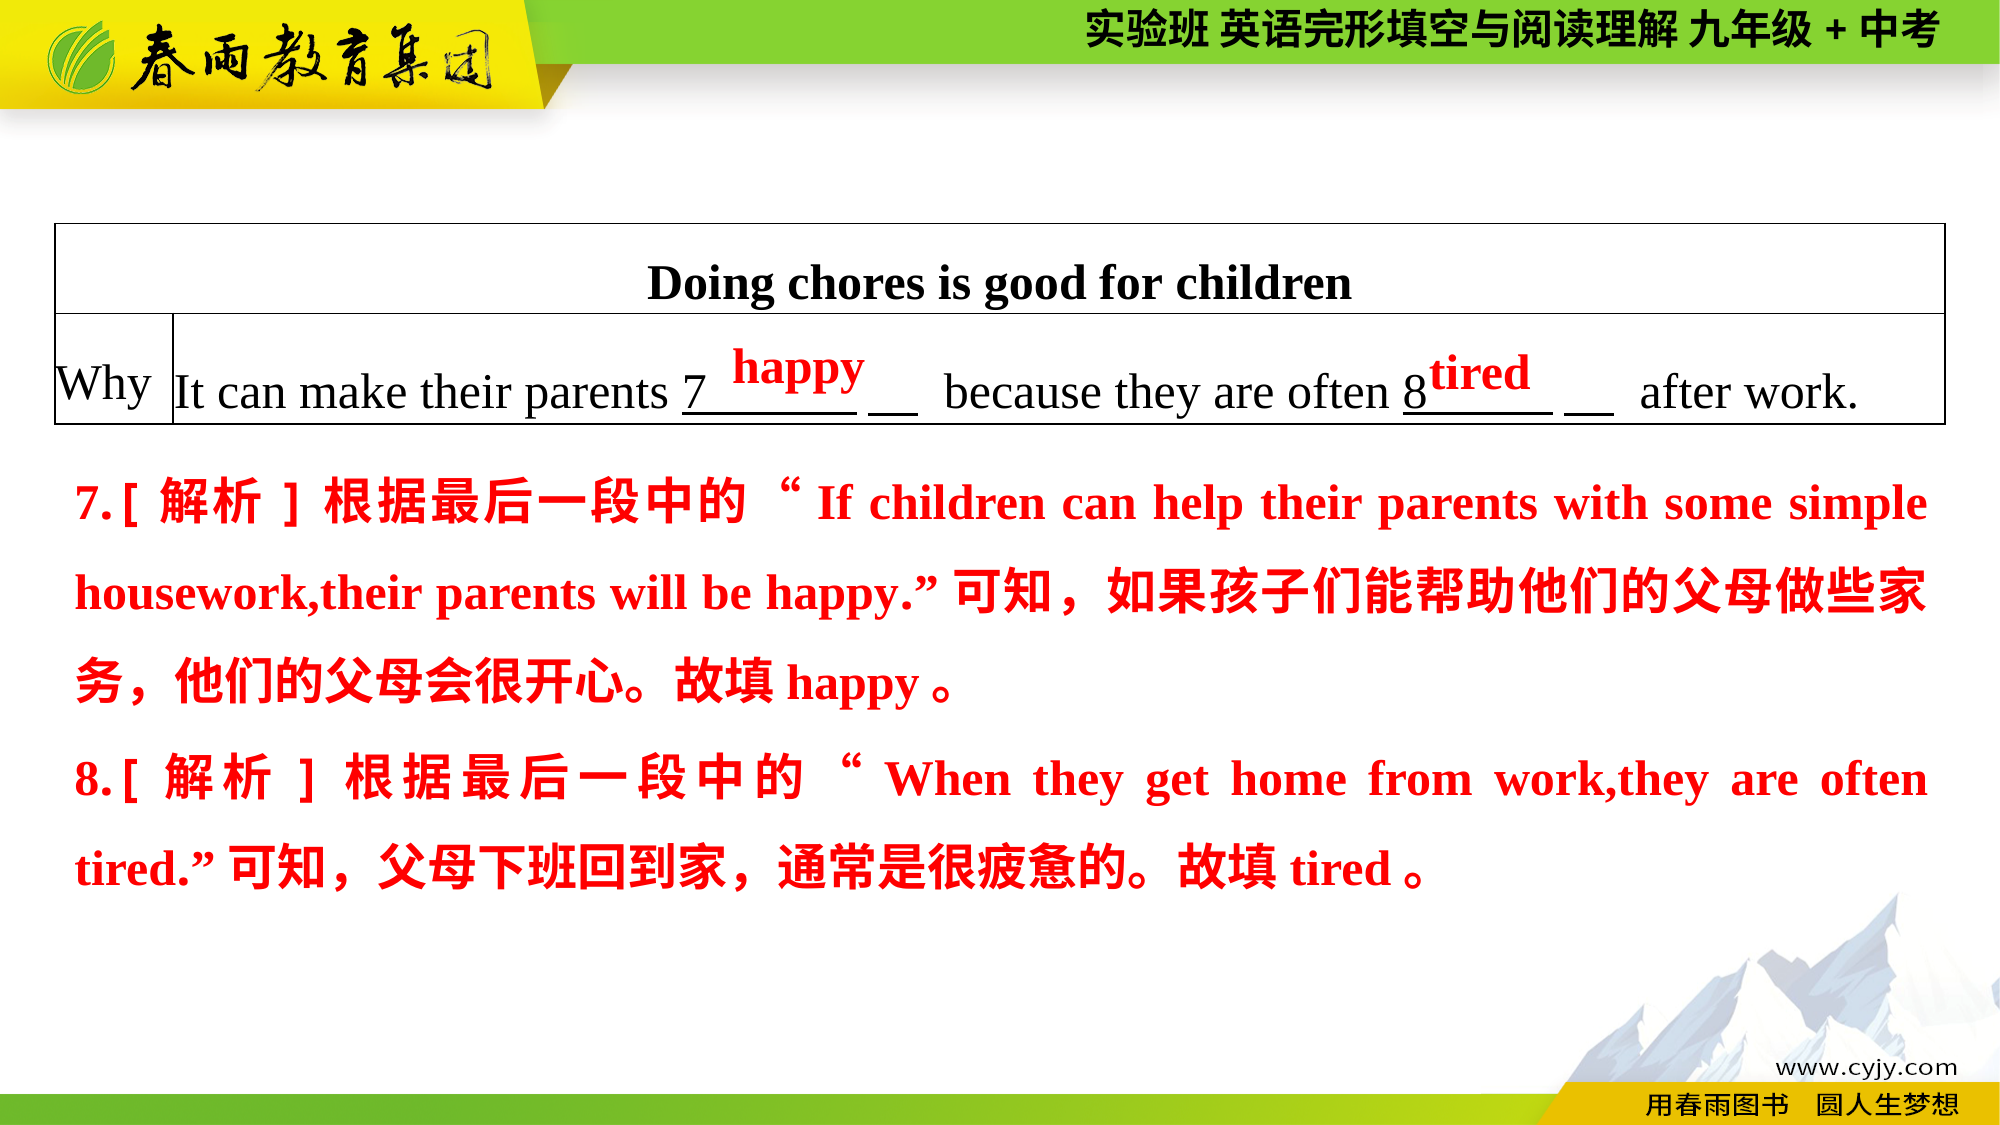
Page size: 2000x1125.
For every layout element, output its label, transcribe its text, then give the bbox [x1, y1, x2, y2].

text_box 7.[解析]根据最后一段中的“If children can help their parents with some simple housework,their parents will be happy.”可知，如果孩子们能帮助他们的父母做些家务，他们的父母会很开心。故填happy。 [59, 432, 1944, 718]
text_box 8.[解析]根据最后一段中的“When they get home from work,they are often tired.”可知，父母下班回到家，通常是很疲惫的。故填tired。 [59, 718, 1944, 903]
table_cell It can make their parents 7 because they are often 8 after work. [174, 314, 1944, 423]
table_header Doing chores is good for children [56, 224, 1944, 313]
text_box happy [717, 326, 881, 402]
table_cell Why [56, 314, 172, 423]
picture [0, 0, 2000, 1125]
text_box tired [1413, 332, 1546, 408]
